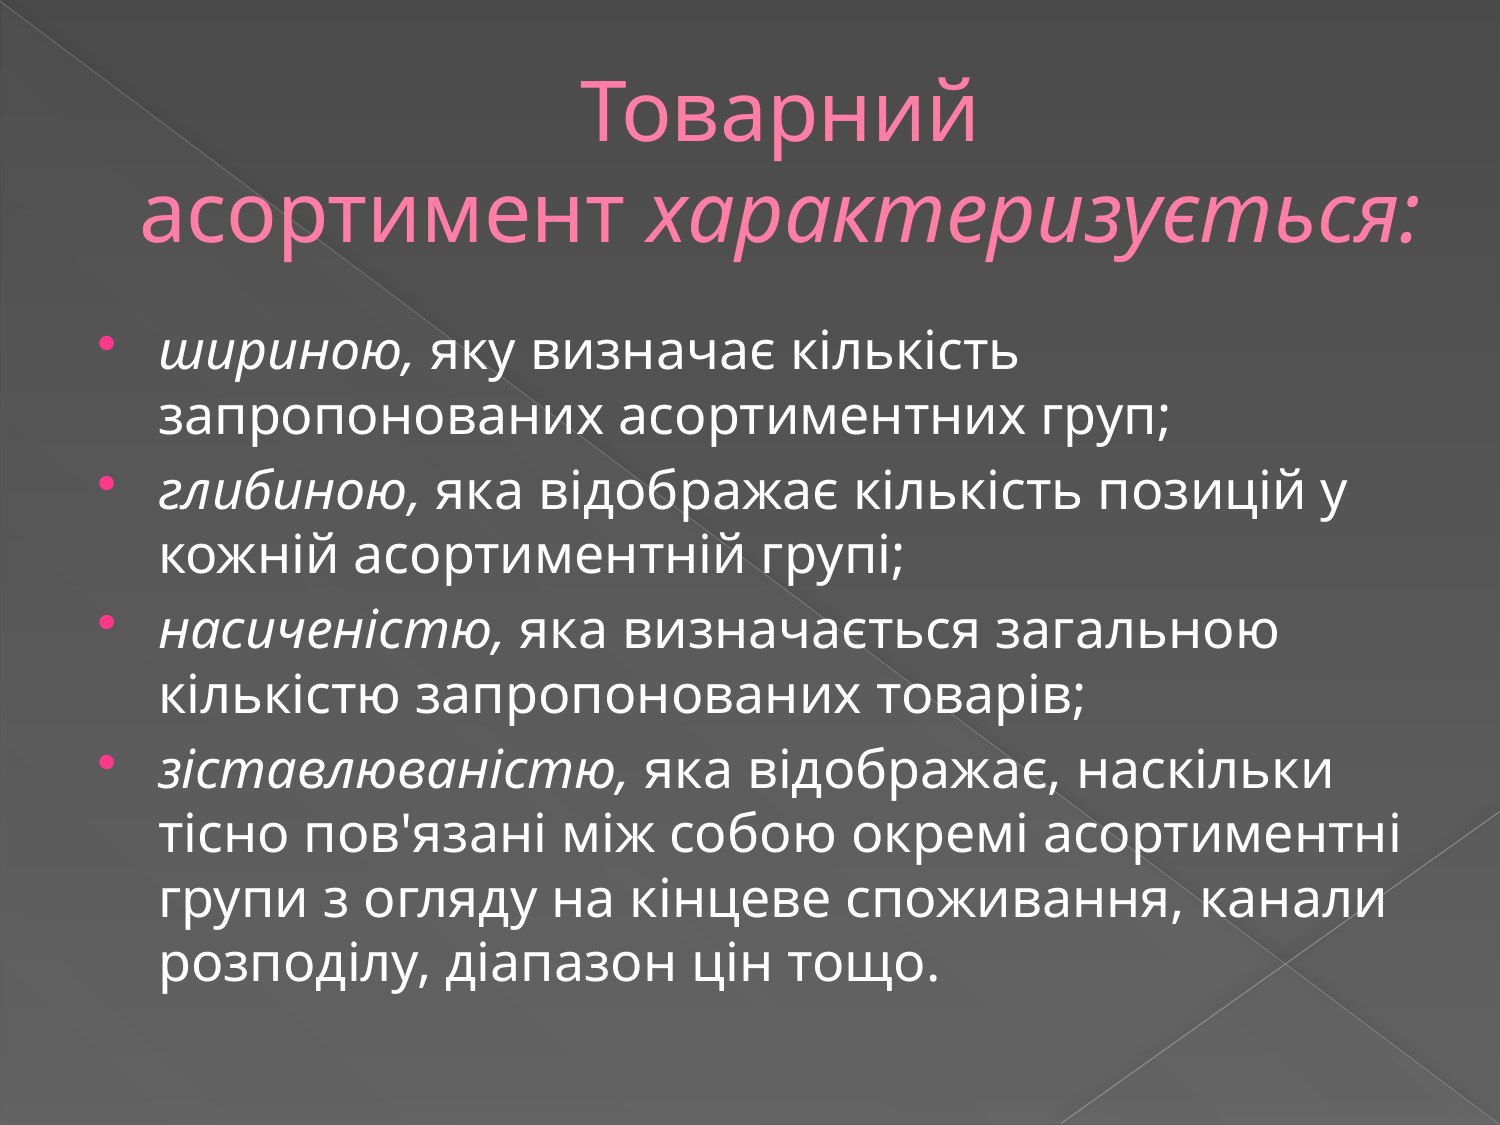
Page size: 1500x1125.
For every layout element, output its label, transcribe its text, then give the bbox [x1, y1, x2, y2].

list шириною, яку визначає кількість запропонованих асортиментних груп; глибиною, яка відображає кількість позицій у кожній асортиментній групі; насиченістю, яка визначається загальною кількістю запропонованих товарів; зіставлюваністю, яка відображає, наскільки тісно пов'язані між собою окремі асортиментні групи з огляду на кінцеве споживання, канали розподілу, діапа­зон цін тощо. [75, 308, 1425, 1059]
title Товарний асортимент характеризується: [35, 43, 1442, 274]
